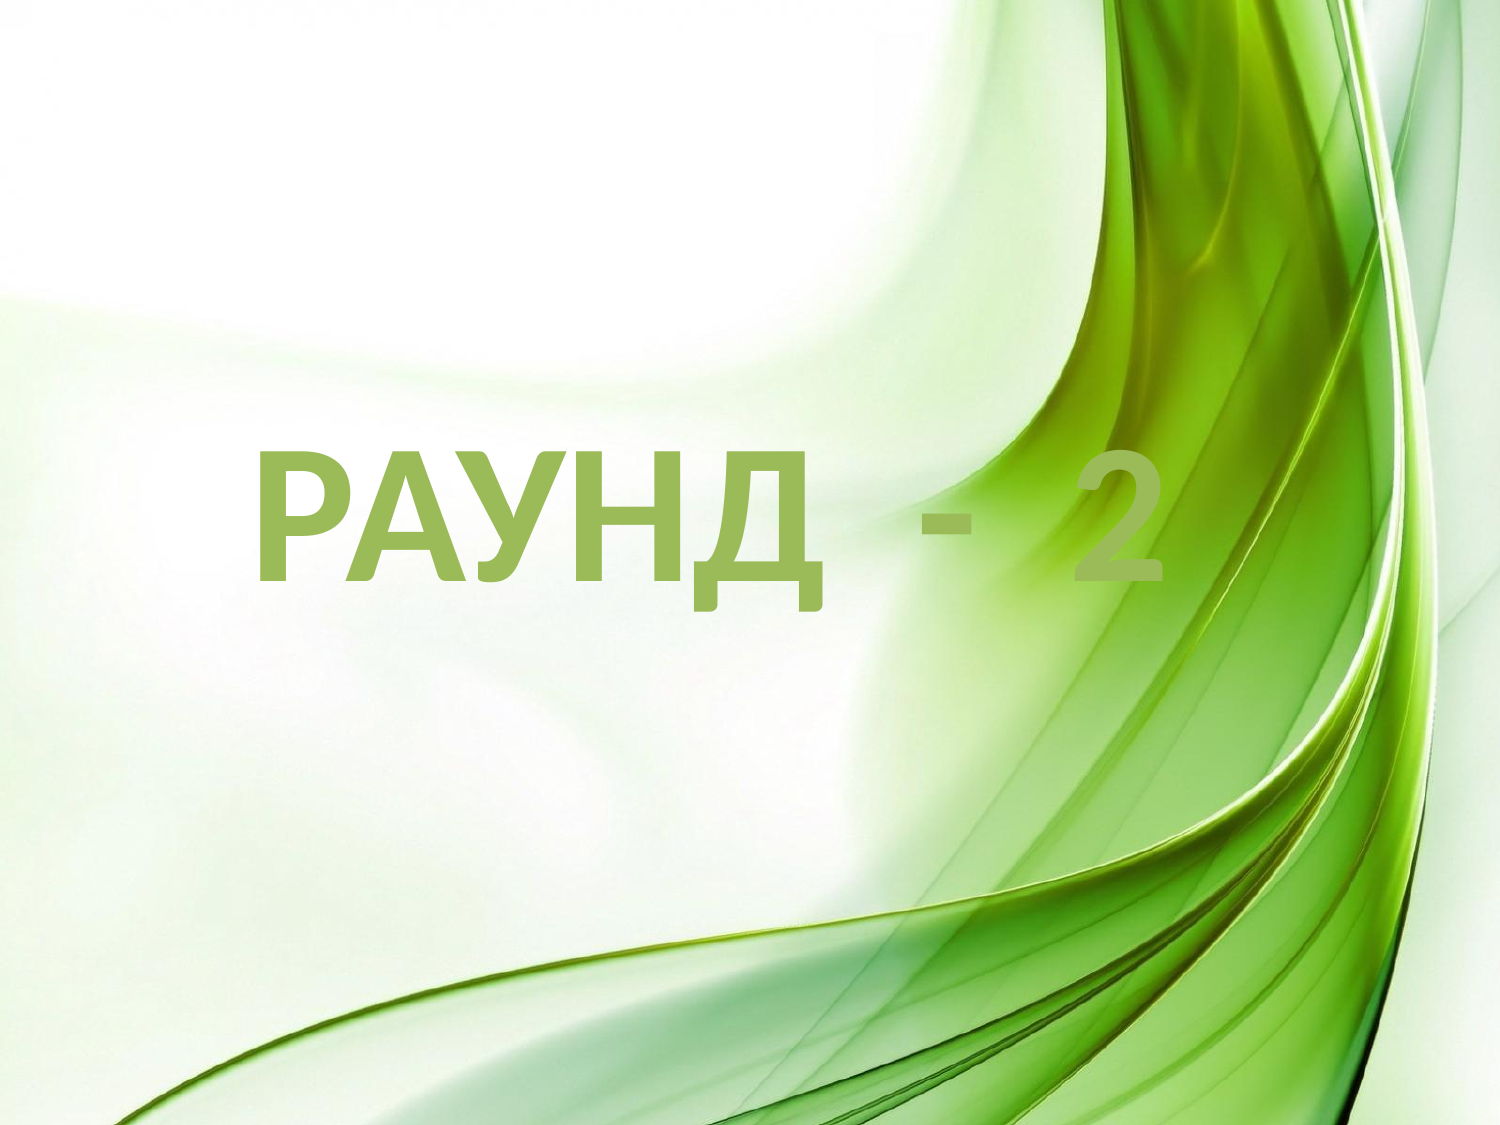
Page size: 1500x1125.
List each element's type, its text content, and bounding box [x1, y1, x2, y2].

text_box РАУНД - 2 [234, 373, 1186, 629]
picture [0, 0, 1500, 1125]
